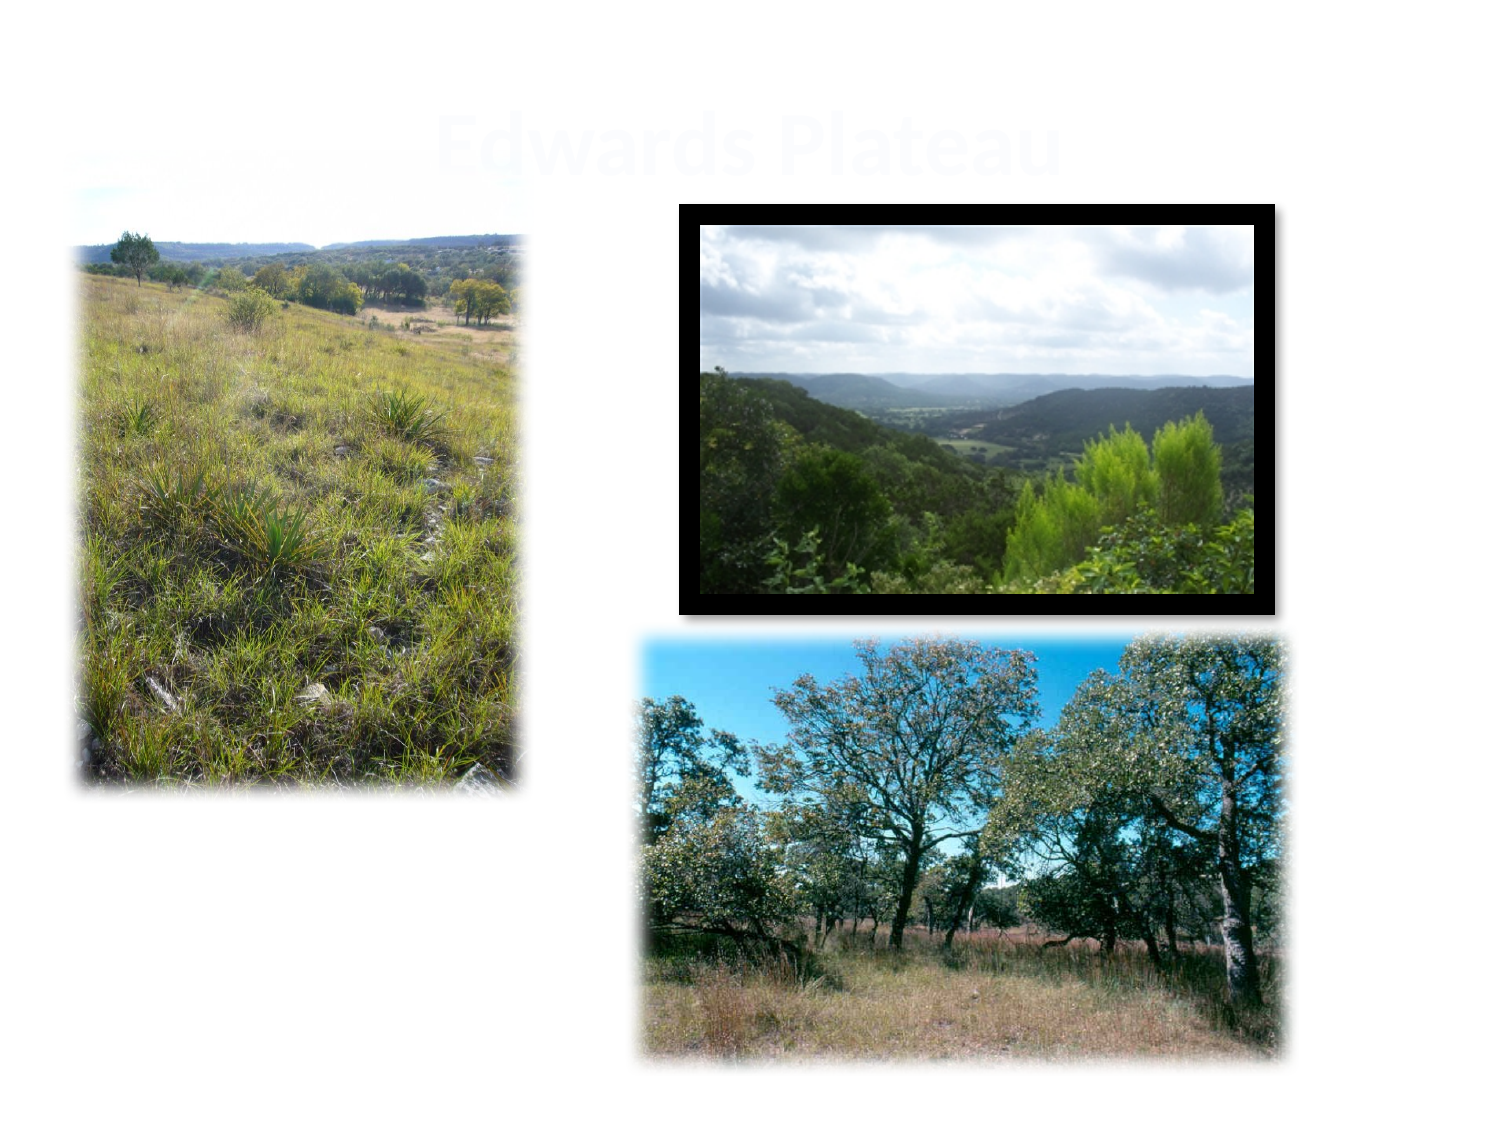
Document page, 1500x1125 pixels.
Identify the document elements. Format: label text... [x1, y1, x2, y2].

picture [699, 224, 1255, 595]
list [62, 149, 536, 806]
title Edwards Plateau [75, 45, 1425, 233]
picture [624, 621, 1301, 1077]
